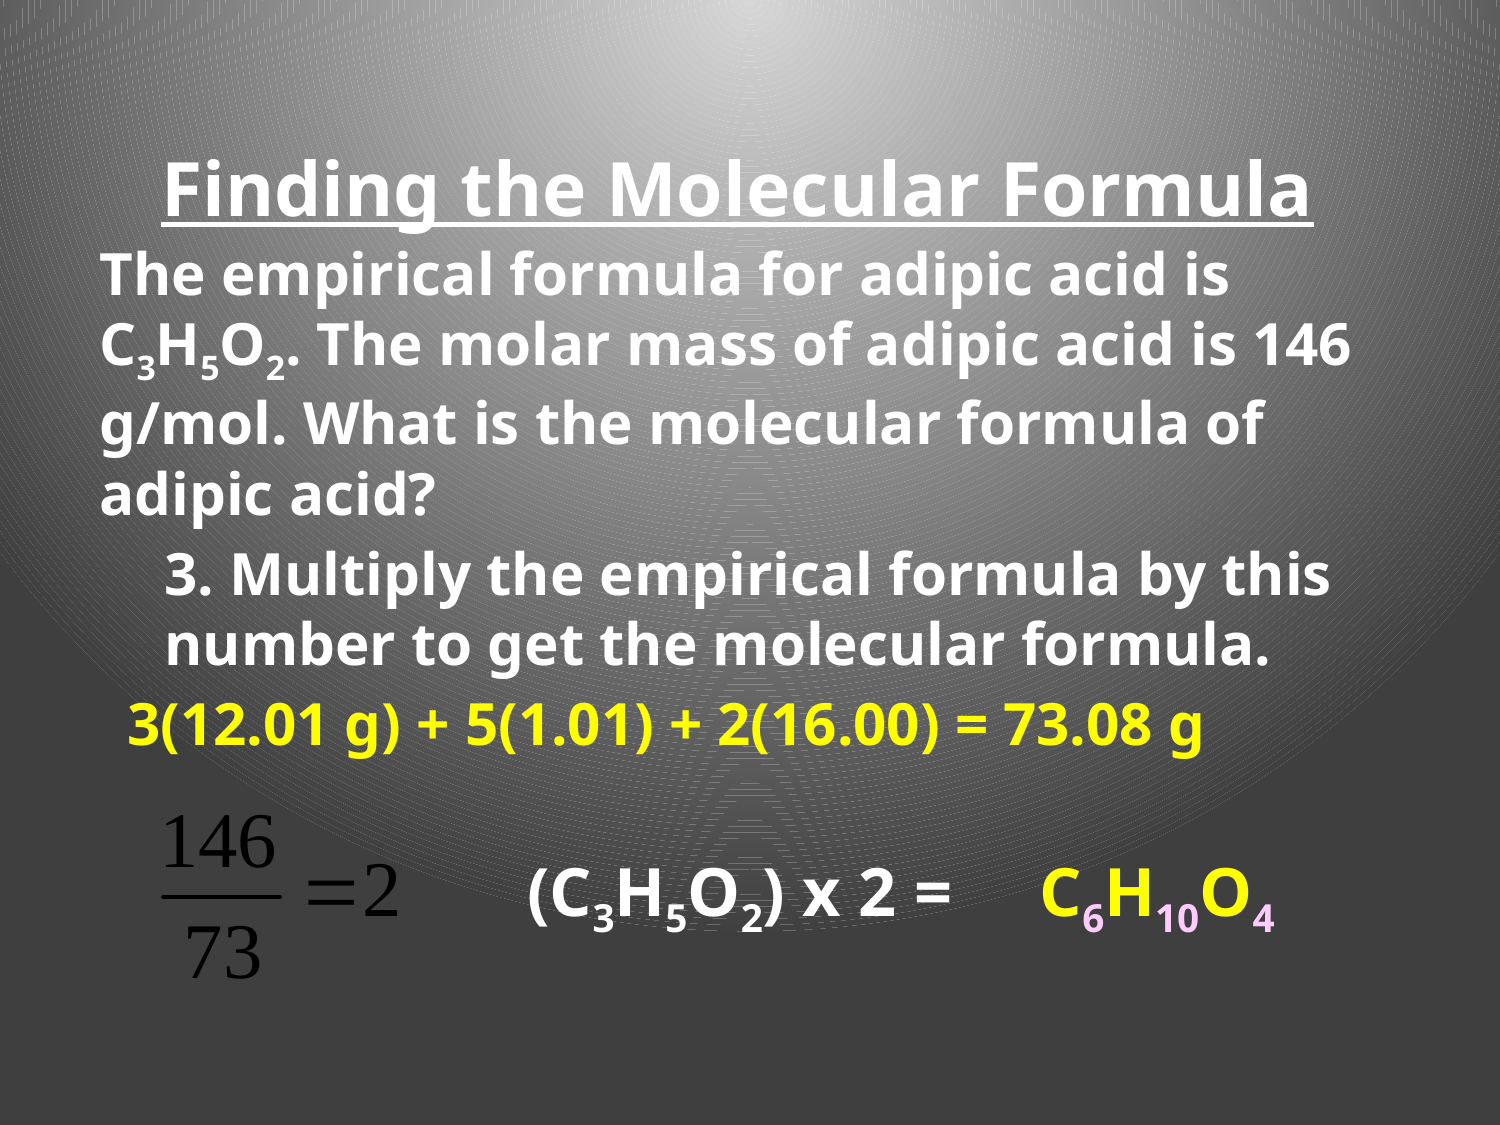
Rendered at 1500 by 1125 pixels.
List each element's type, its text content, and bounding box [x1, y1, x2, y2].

text_box Finding the Molecular Formula [99, 129, 1375, 229]
text_box 3. Multiply the empirical formula by this number to get the molecular formula. [150, 529, 1400, 685]
text_box (C3H5O2) x 2 = [512, 842, 1024, 948]
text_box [149, 791, 413, 996]
text_box 3(12.01 g) + 5(1.01) + 2(16.00) = 73.08 g [112, 679, 1400, 765]
text_box The empirical formula for adipic acid is C3H5O2. The molar mass of adipic acid is 146 g/mol. What is the molecular formula of adipic acid? [84, 229, 1375, 534]
text_box C6H10O4 [1024, 842, 1416, 948]
